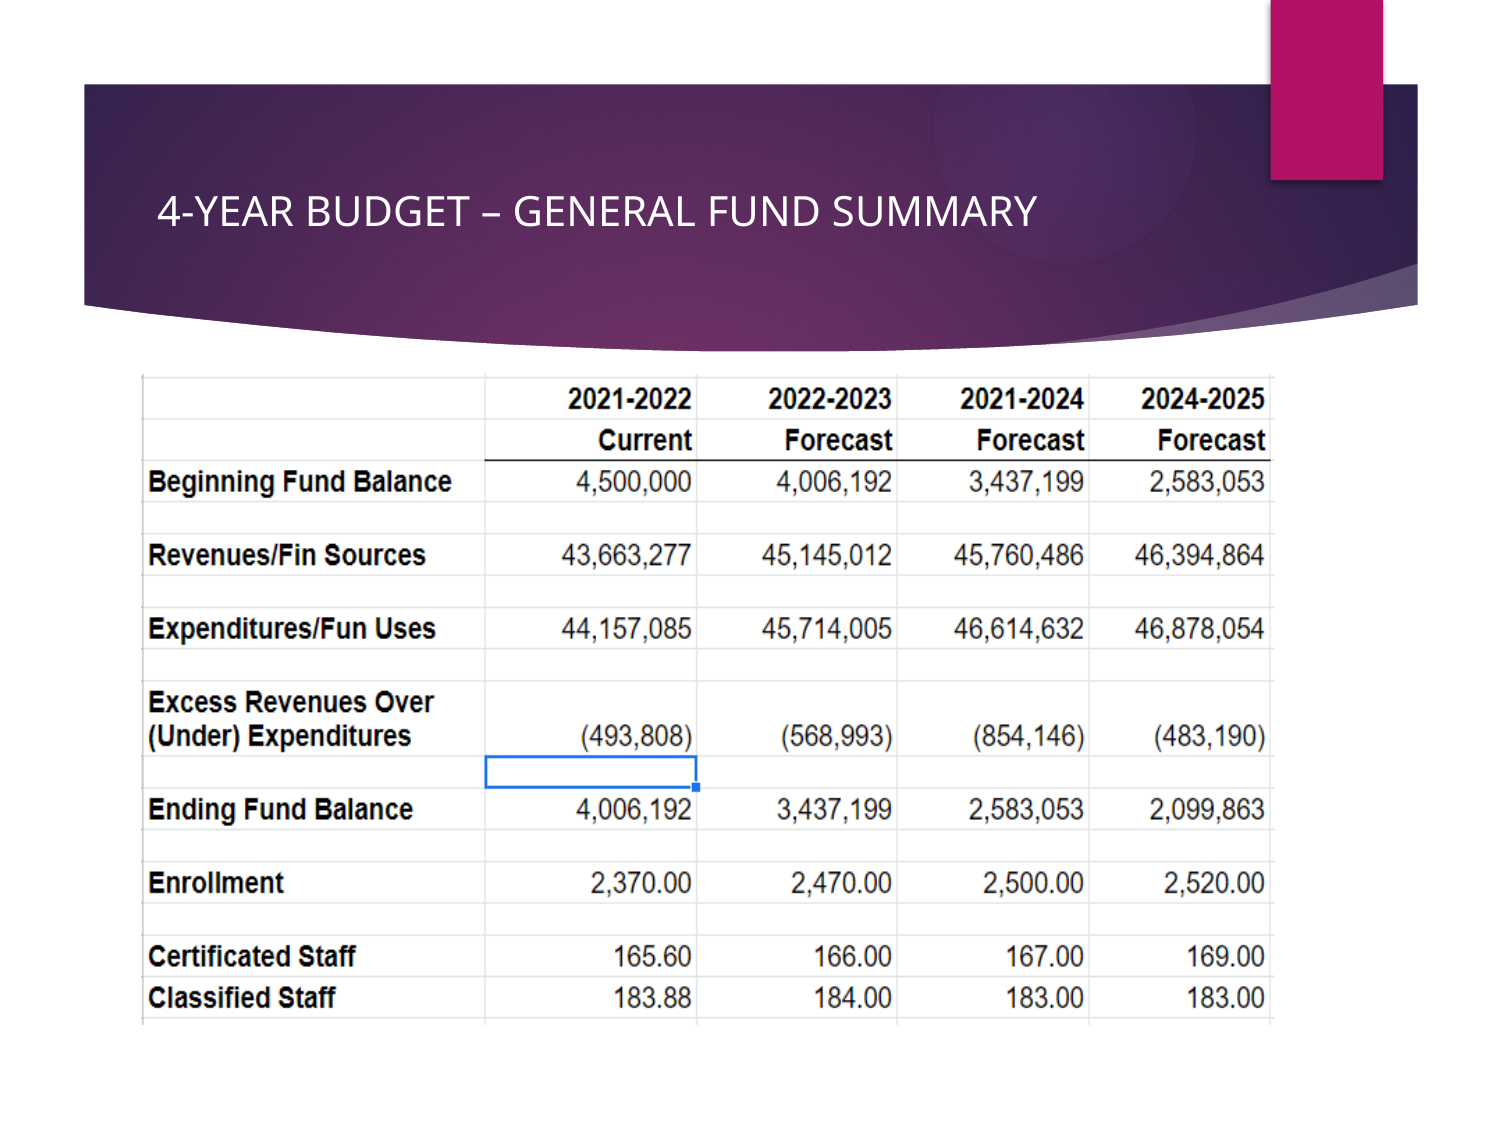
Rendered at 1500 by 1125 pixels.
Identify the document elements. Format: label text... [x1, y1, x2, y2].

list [141, 374, 1276, 1026]
title 4-YEAR BUDGET – GENERAL FUND SUMMARY [142, 152, 1183, 269]
